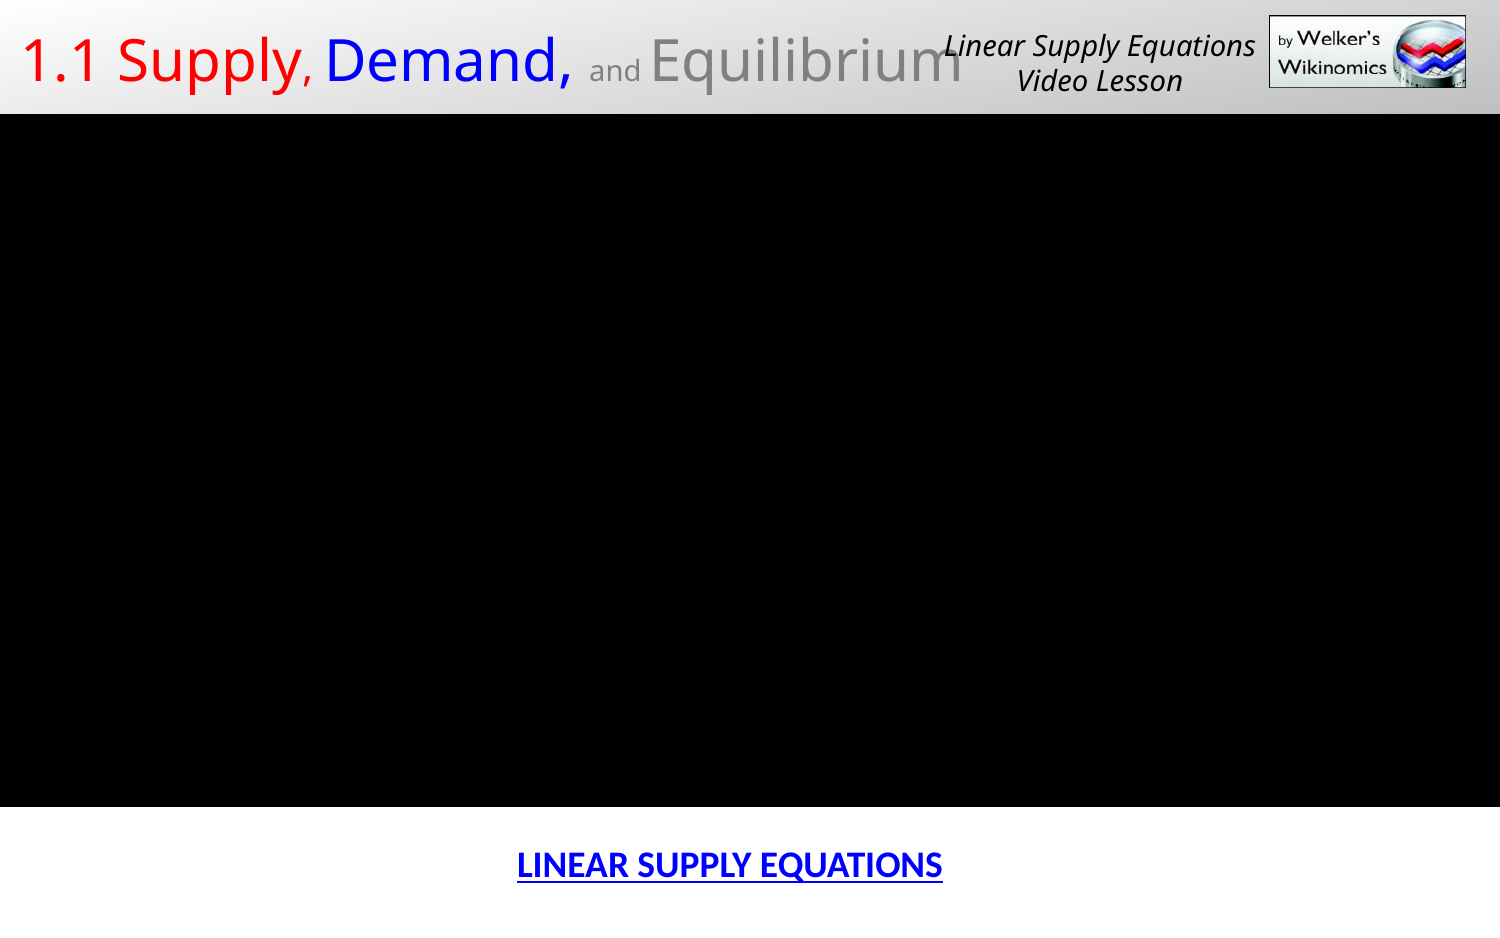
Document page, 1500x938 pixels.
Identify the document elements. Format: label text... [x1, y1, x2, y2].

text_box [0, 0, 1500, 113]
picture [0, 114, 1500, 807]
text_box LINEAR SUPPLY EQUATIONS [502, 833, 959, 893]
